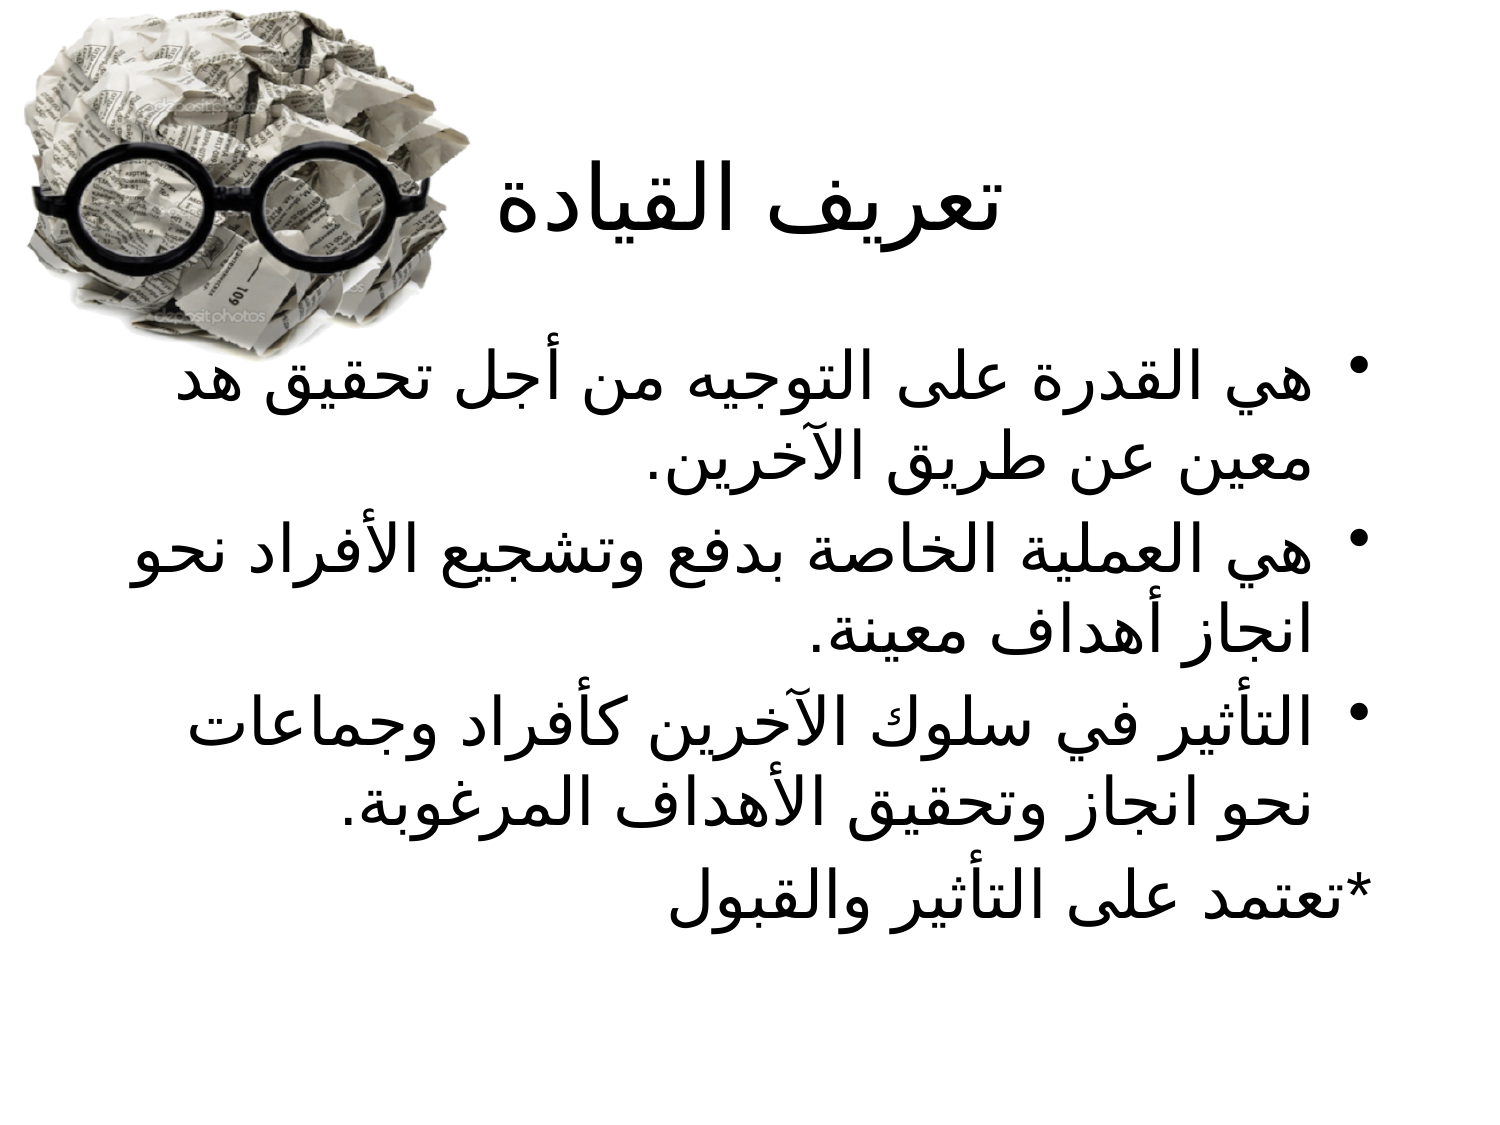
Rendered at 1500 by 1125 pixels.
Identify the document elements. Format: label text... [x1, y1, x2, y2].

title تعريف القيادة [482, 99, 1388, 288]
picture [0, 0, 479, 362]
list هي القدرة على التوجيه من أجل تحقيق هد معين عن طريق الآخرين. هي العملية الخاصة بدفع وتشجيع الأفراد نحو انجاز أهداف معينة. التأثير في سلوك الآخرين كأفراد وجماعات نحو انجاز وتحقيق الأهداف المرغوبة. *تعتمد على التأثير والقبول [112, 324, 1388, 1001]
